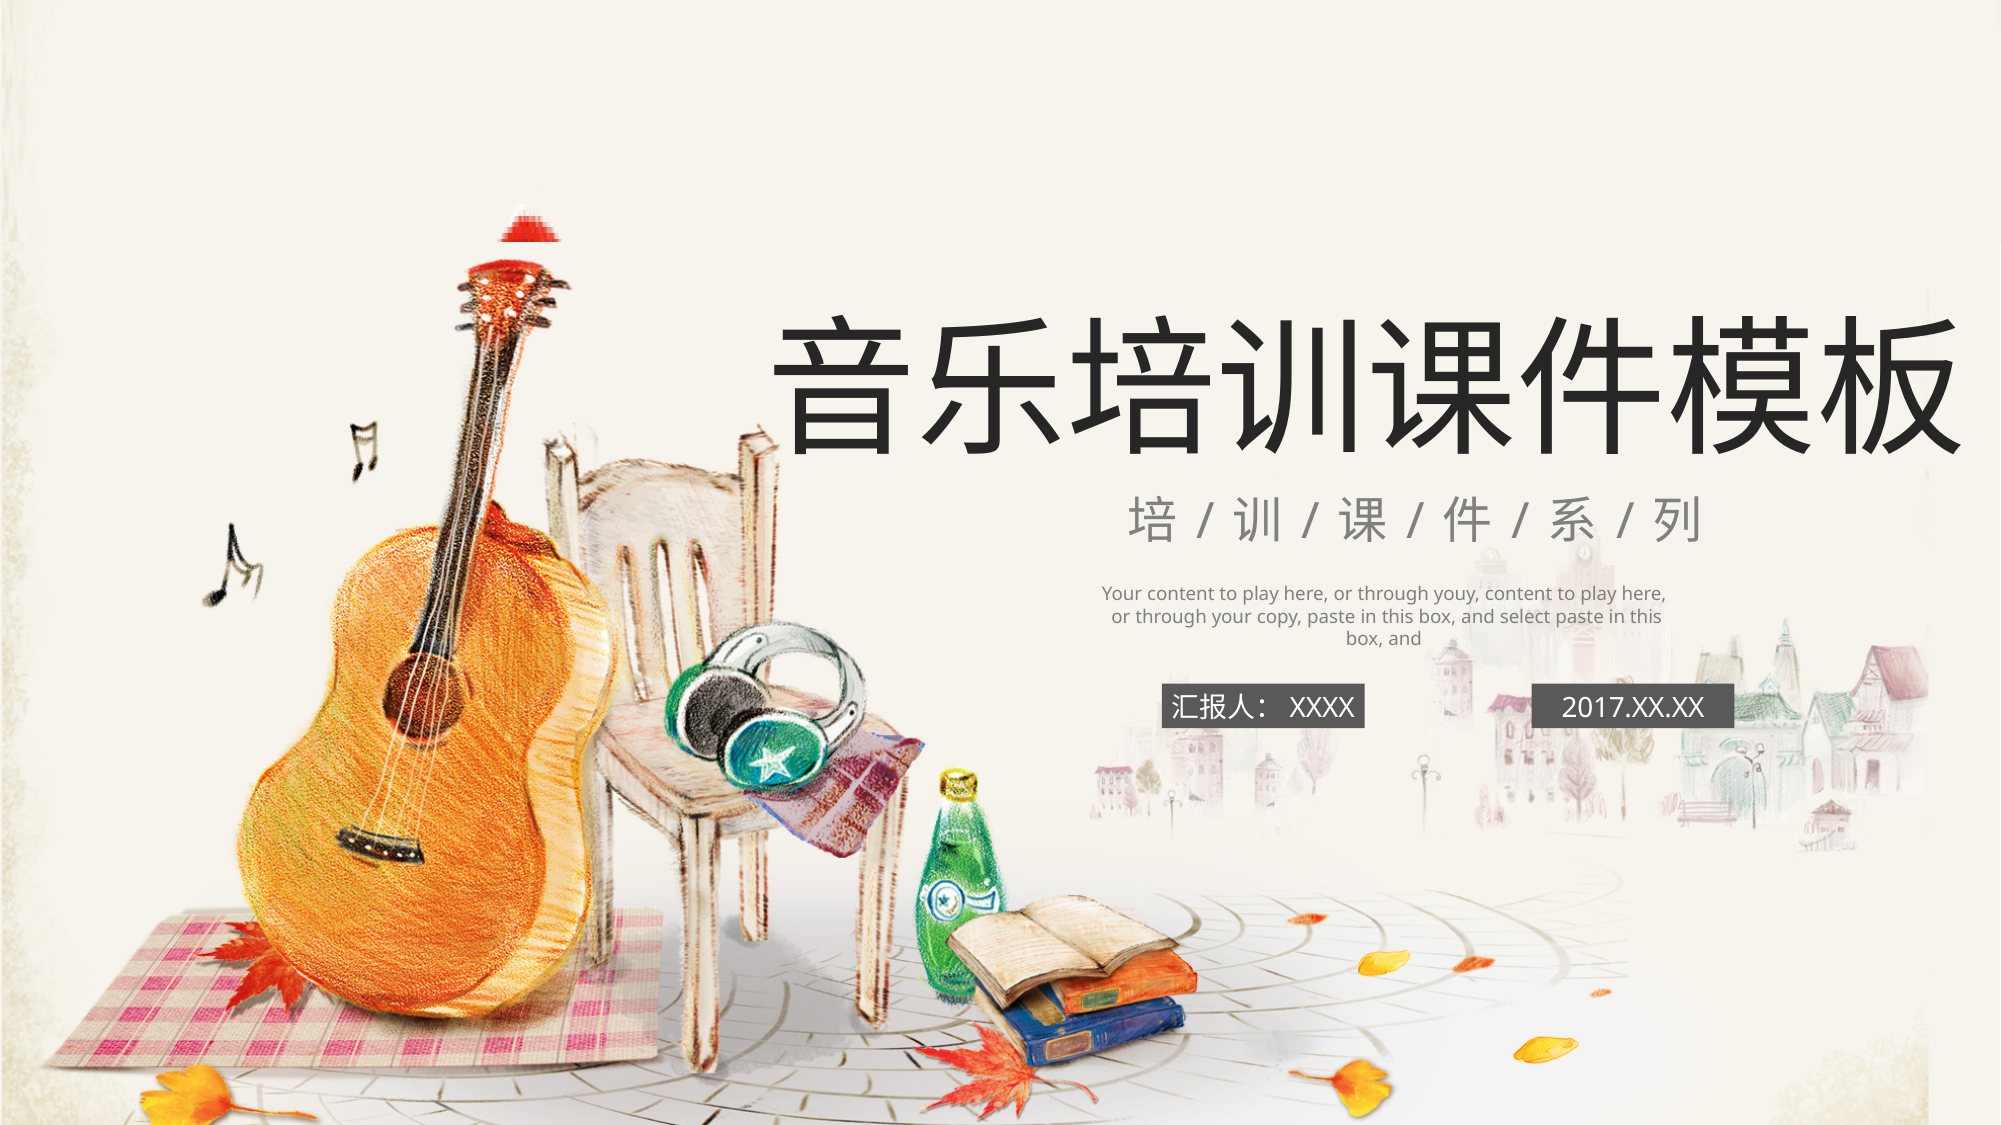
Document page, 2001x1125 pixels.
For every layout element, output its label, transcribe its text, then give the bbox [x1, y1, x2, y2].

picture [0, 0, 2001, 1125]
text_box 音乐培训课件模板 [1929, 284, 2000, 480]
